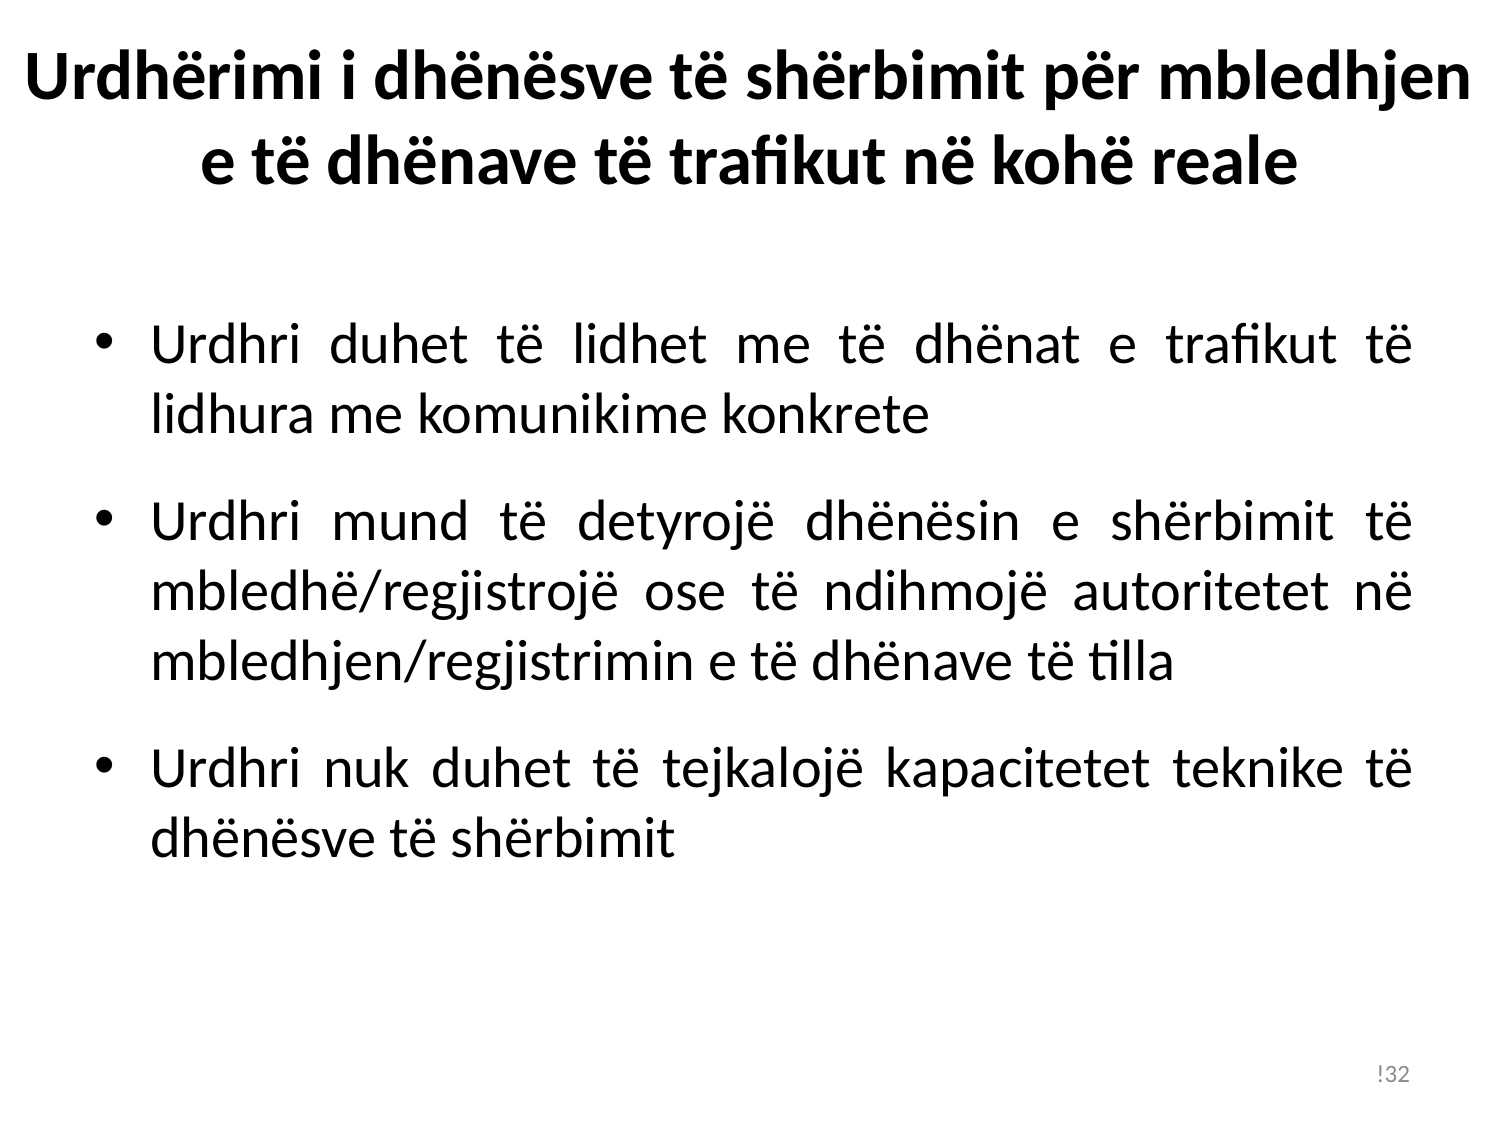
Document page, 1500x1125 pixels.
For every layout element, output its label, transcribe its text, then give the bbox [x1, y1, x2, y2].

list Urdhri duhet të lidhet me të dhënat e trafikut të lidhura me komunikime konkrete Urdhri mund të detyrojë dhënësin e shërbimit të mbledhë/regjistrojë ose të ndihmojë autoritetet në mbledhjen/regjistrimin e të dhënave të tilla Urdhri nuk duhet të tejkalojë kapacitetet teknike të dhënësve të shërbimit [79, 297, 1430, 1024]
slide_number !32 [1074, 1042, 1425, 1103]
title Urdhërimi i dhënësve të shërbimit për mbledhjen e të dhënave të trafikut në kohë reale [0, 21, 1500, 209]
